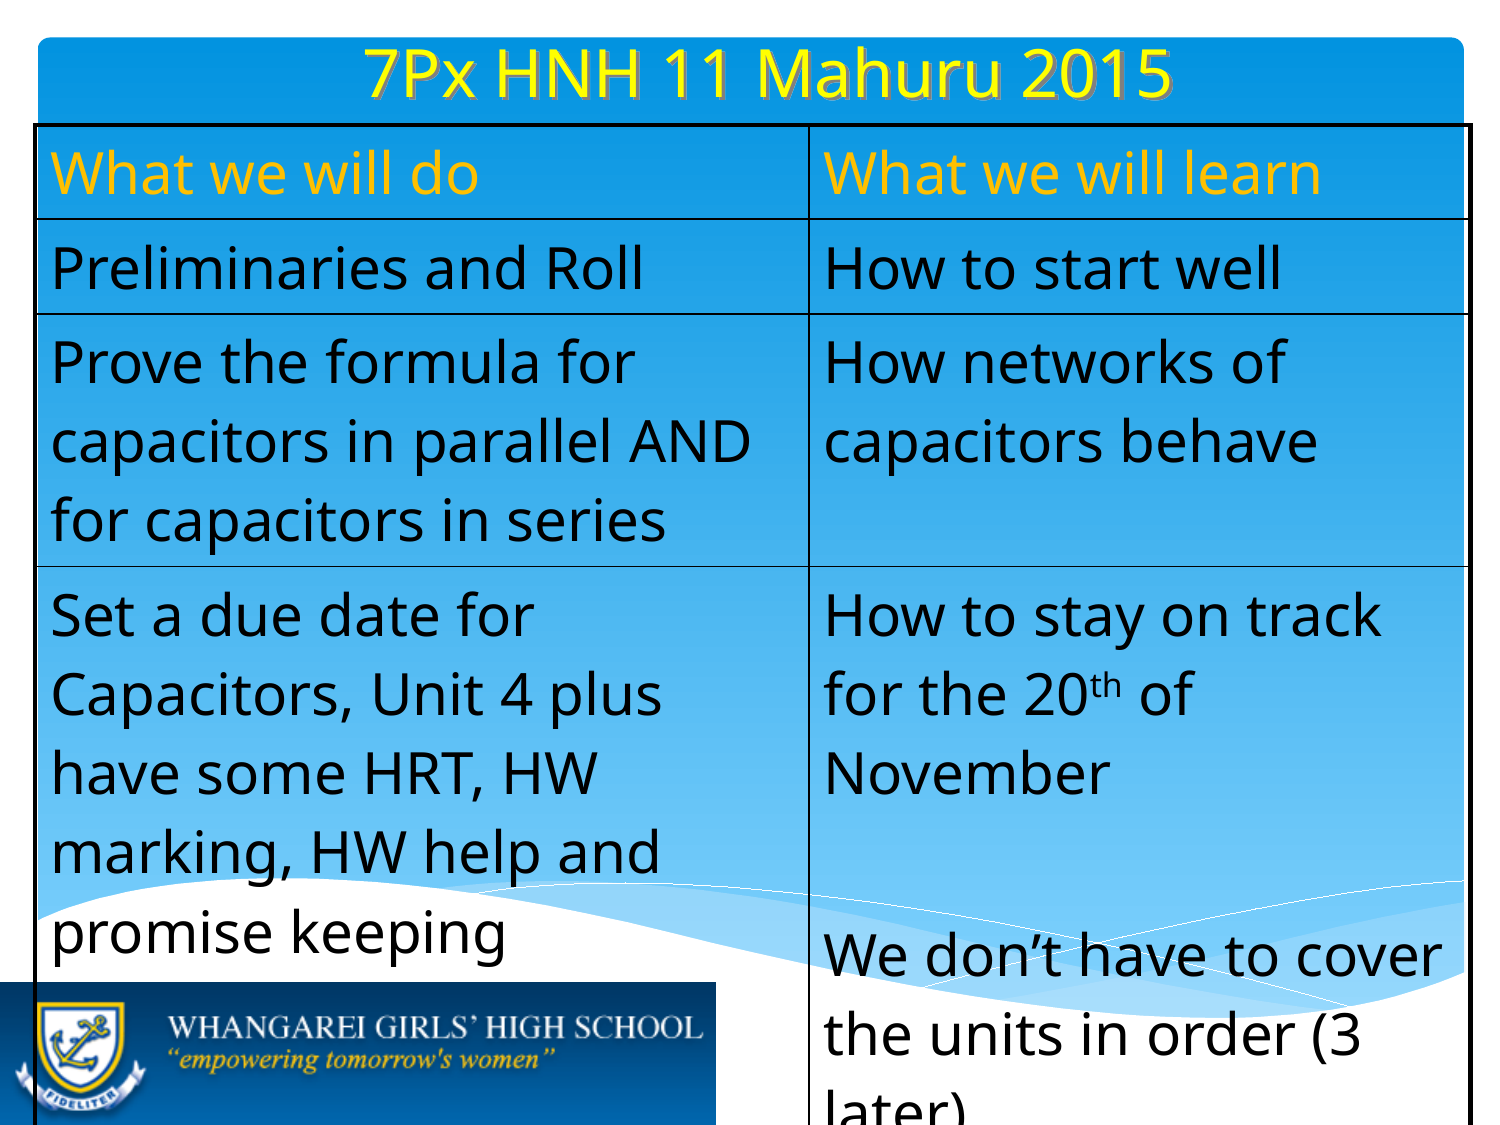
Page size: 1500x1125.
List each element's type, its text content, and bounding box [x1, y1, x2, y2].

table_cell How networks of capacitors behave [810, 315, 1468, 566]
table_cell Set a due date for Capacitors, Unit 4 plus have some HRT, HW marking, HW help and promise keeping [37, 567, 808, 1125]
picture [0, 982, 716, 1125]
table_cell Prove the formula for capacitors in parallel AND for capacitors in series [37, 315, 808, 566]
text_box 7Px HNH 11 Mahuru 2015 [162, 20, 1375, 121]
table_cell How to stay on track for the 20th of November We don’t have to cover the units in order (3 later) [810, 567, 1468, 1125]
table_cell Preliminaries and Roll [37, 220, 808, 313]
table_header What we will do [37, 127, 808, 218]
table_header What we will learn [810, 127, 1468, 218]
table_cell How to start well [810, 220, 1468, 313]
